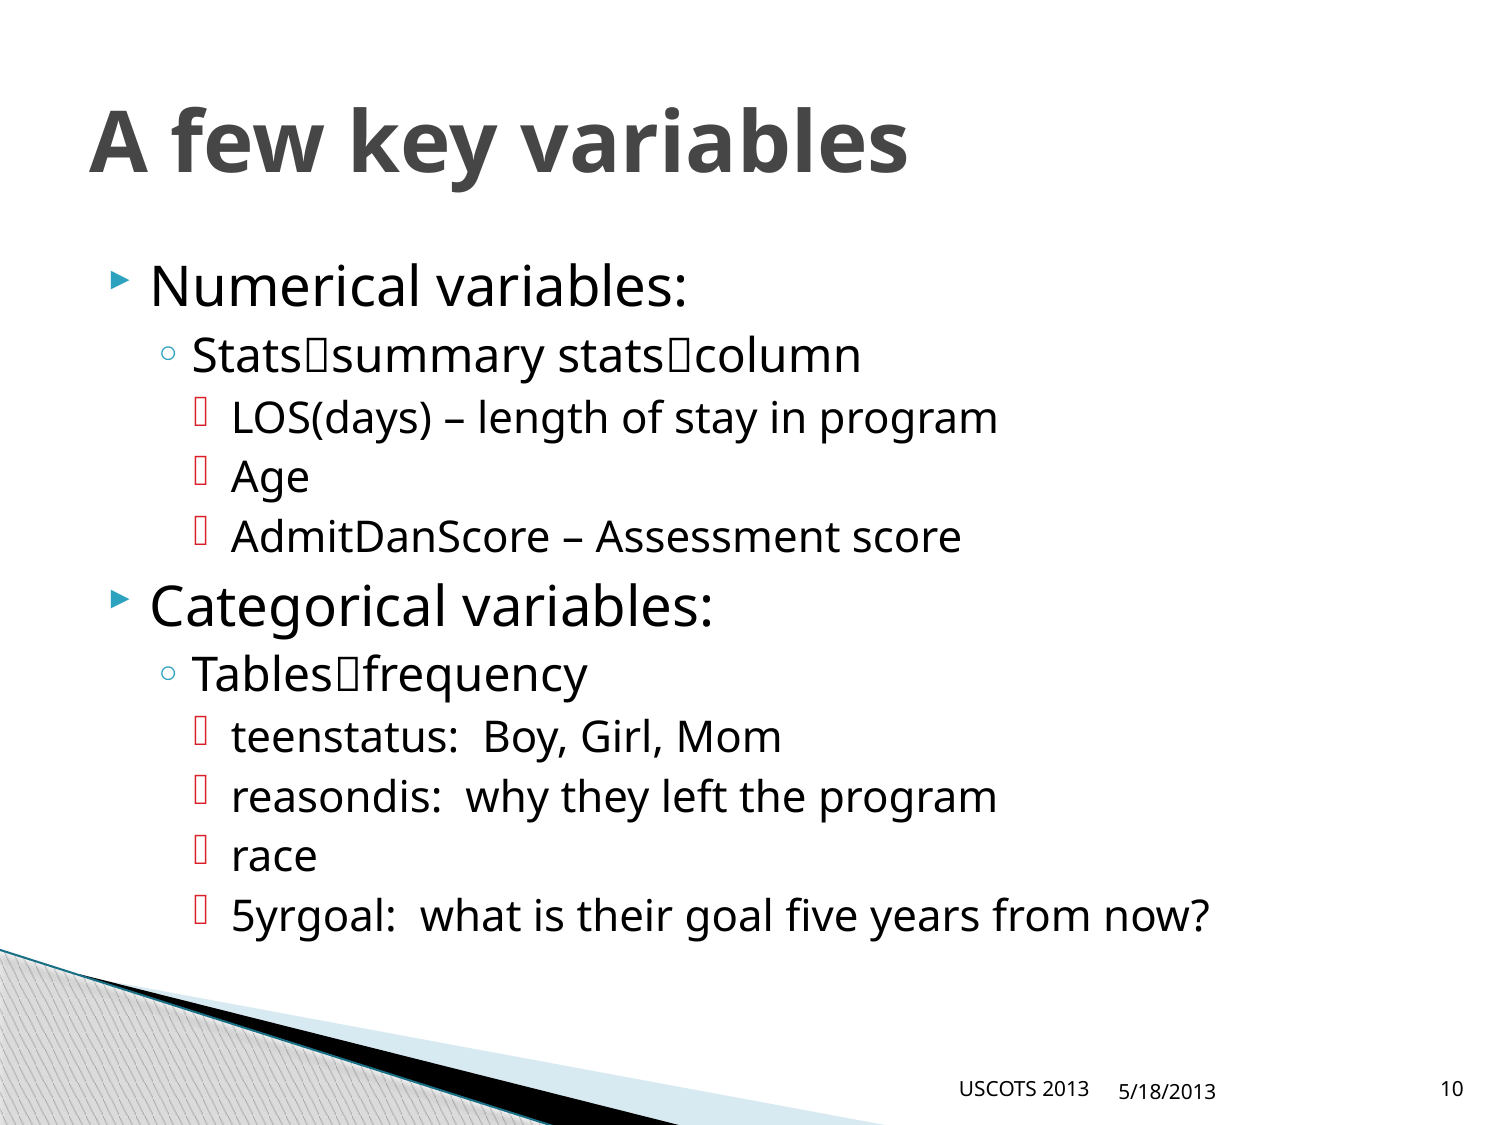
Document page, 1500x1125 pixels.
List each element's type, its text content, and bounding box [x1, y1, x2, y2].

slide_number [1105, 1051, 1418, 1112]
title A few key variables [75, 45, 1425, 233]
footer USCOTS 2013 [718, 1051, 1105, 1112]
slide_number 10 [1418, 1051, 1479, 1112]
list Numerical variables: Statssummary statscolumn LOS(days) – length of stay in program Age AdmitDanScore – Assessment score Categorical variables: Tablesfrequency teenstatus: Boy, Girl, Mom reasondis: why they left the program race 5yrgoal: what is their goal five years from now? [75, 243, 1425, 986]
